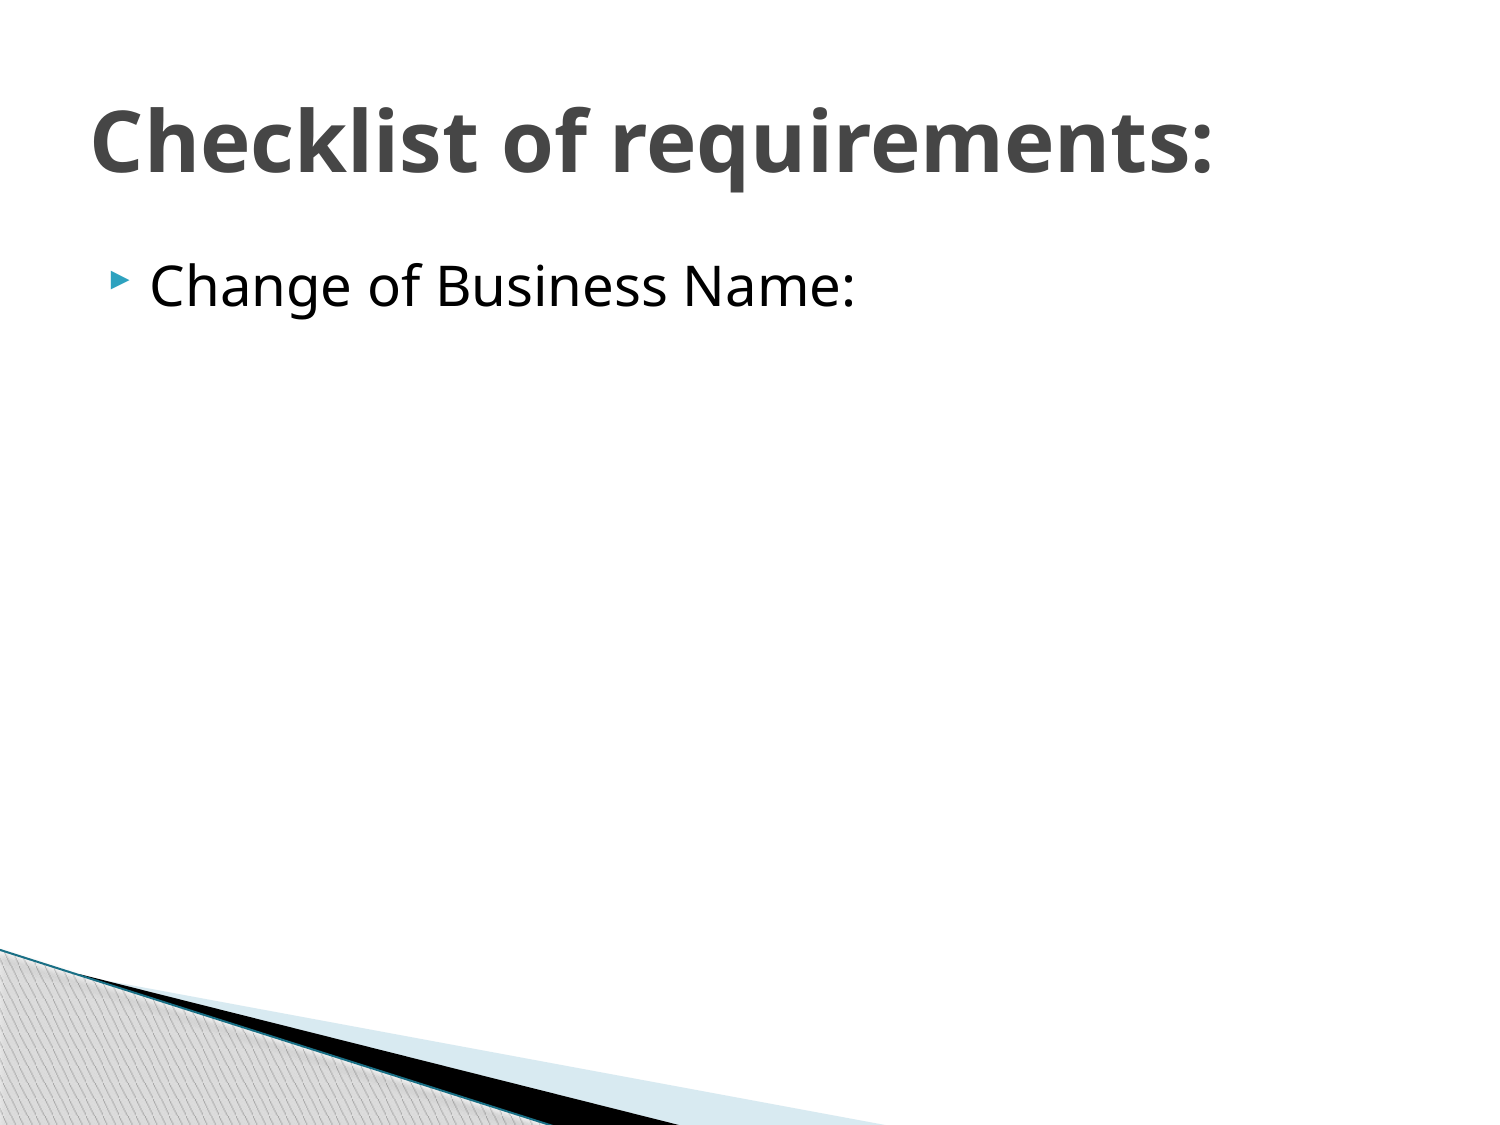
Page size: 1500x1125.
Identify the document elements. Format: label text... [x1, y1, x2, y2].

title Checklist of requirements: [75, 45, 1425, 233]
list Change of Business Name: [75, 243, 1425, 986]
